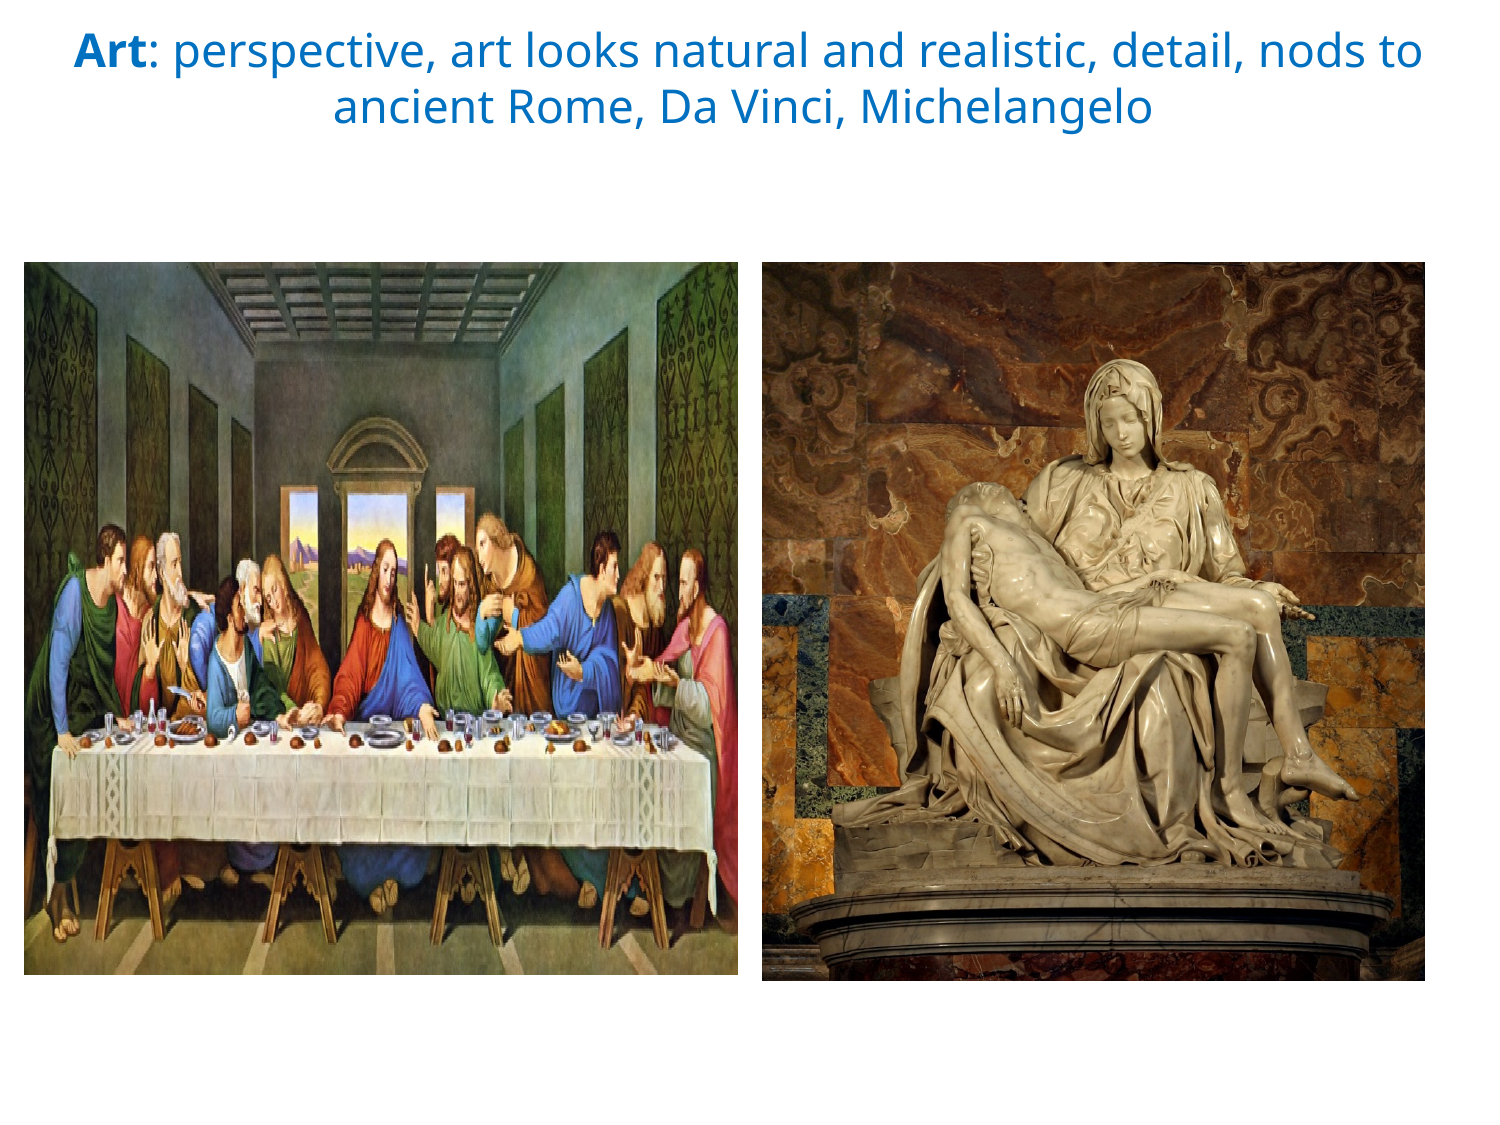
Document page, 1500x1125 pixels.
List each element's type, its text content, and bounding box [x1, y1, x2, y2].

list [24, 262, 738, 976]
title Art: perspective, art looks natural and realistic, detail, nods to ancient Rome, Da Vinci, Michelangelo [37, 12, 1463, 233]
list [762, 262, 1426, 981]
